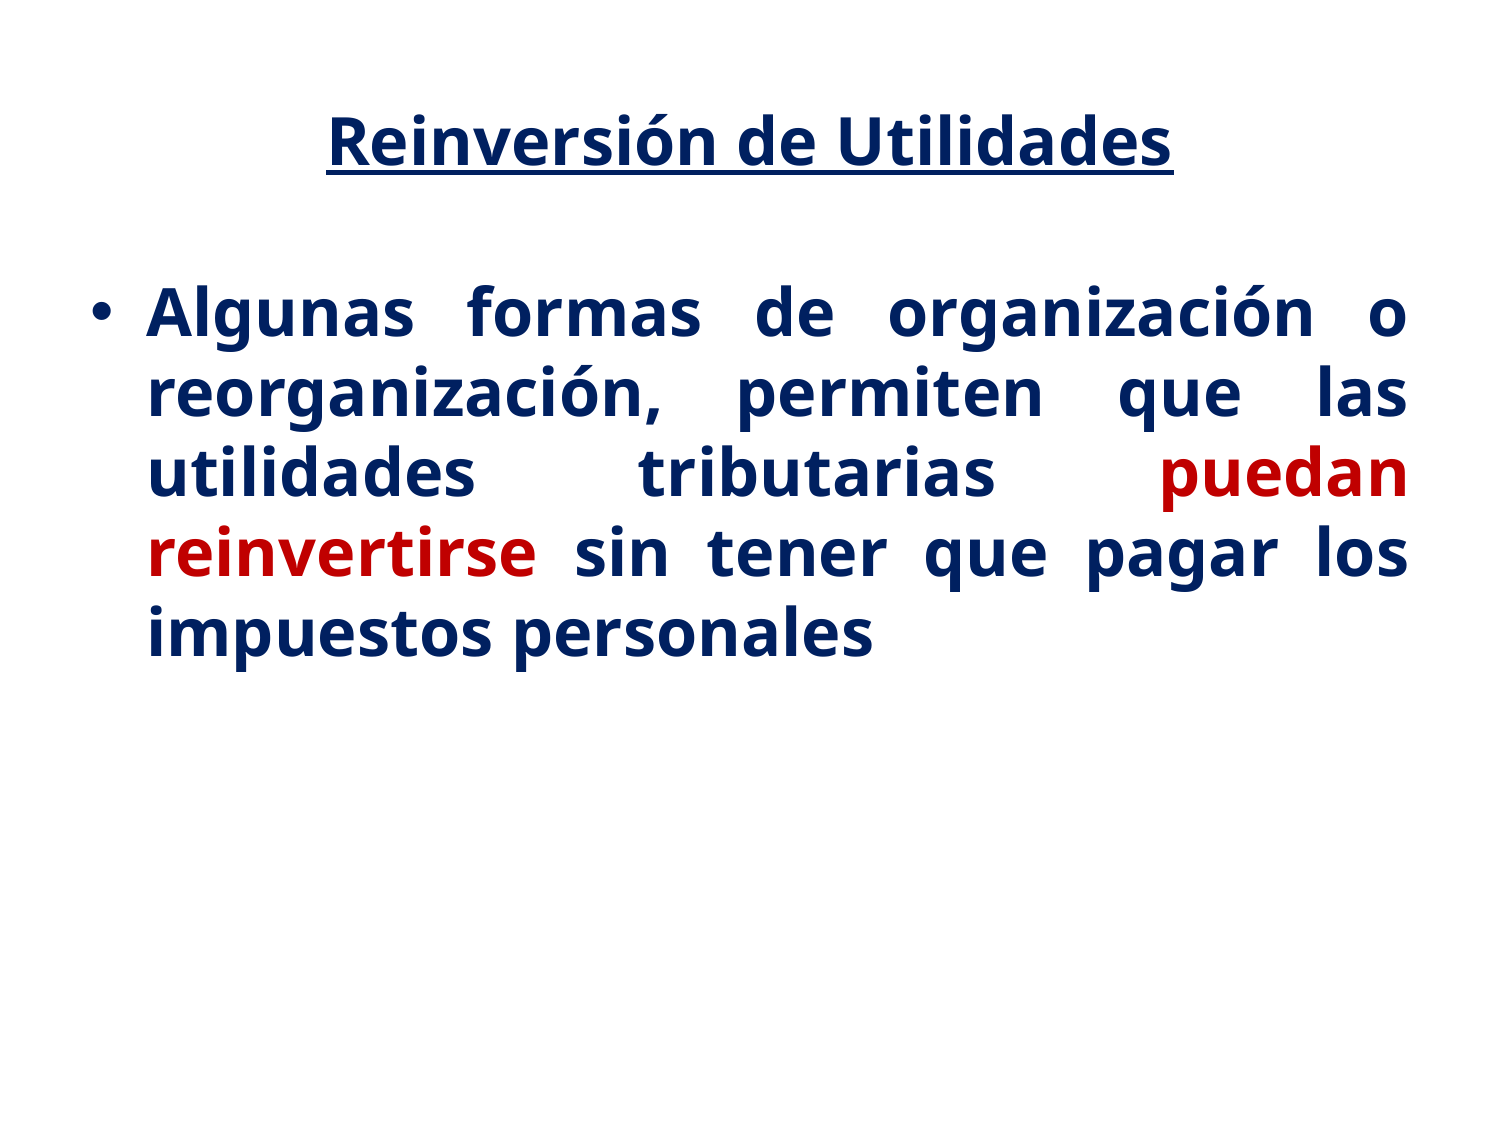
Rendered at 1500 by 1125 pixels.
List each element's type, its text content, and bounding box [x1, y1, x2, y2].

list Algunas formas de organización o reorganización, permiten que las utilidades tributarias puedan reinvertirse sin tener que pagar los impuestos personales [74, 262, 1426, 1006]
title Reinversión de Utilidades [74, 44, 1426, 233]
